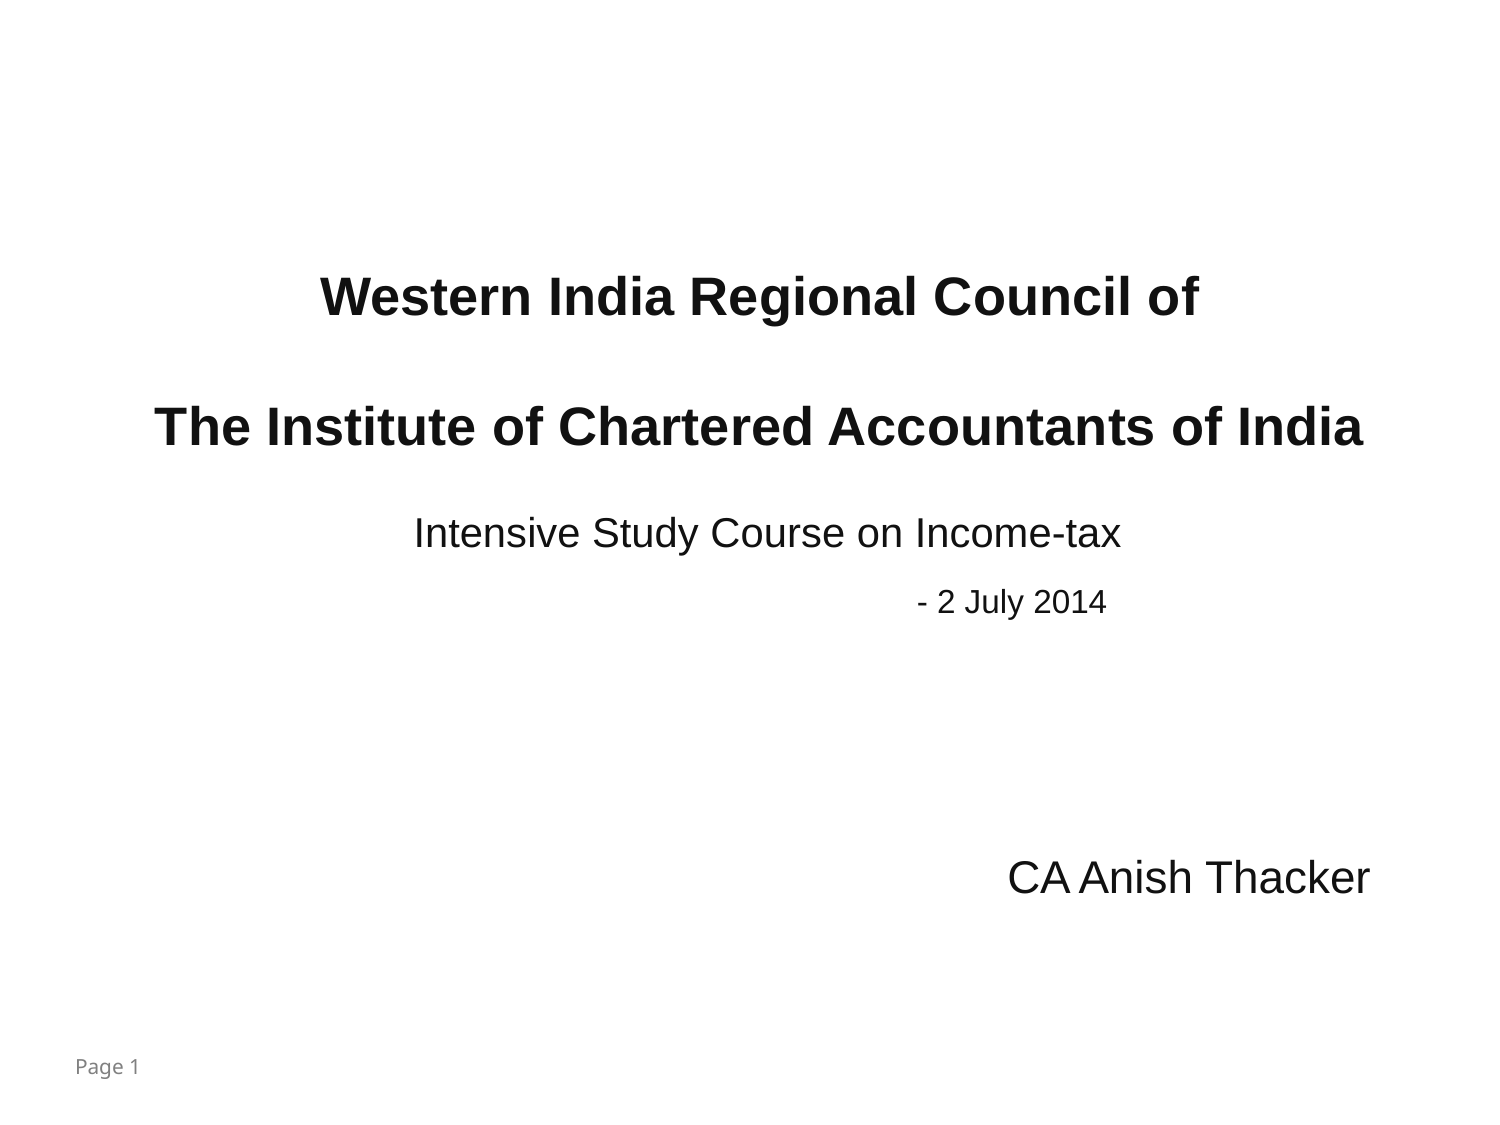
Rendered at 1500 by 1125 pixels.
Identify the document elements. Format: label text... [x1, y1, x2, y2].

subtitle - 2 July 2014 [686, 538, 1339, 662]
title Western India Regional Council of The Institute of Chartered Accountants of India Intensive Study Course on Income-tax [112, 196, 1424, 346]
text_box CA Anish Thacker [783, 847, 1372, 1035]
